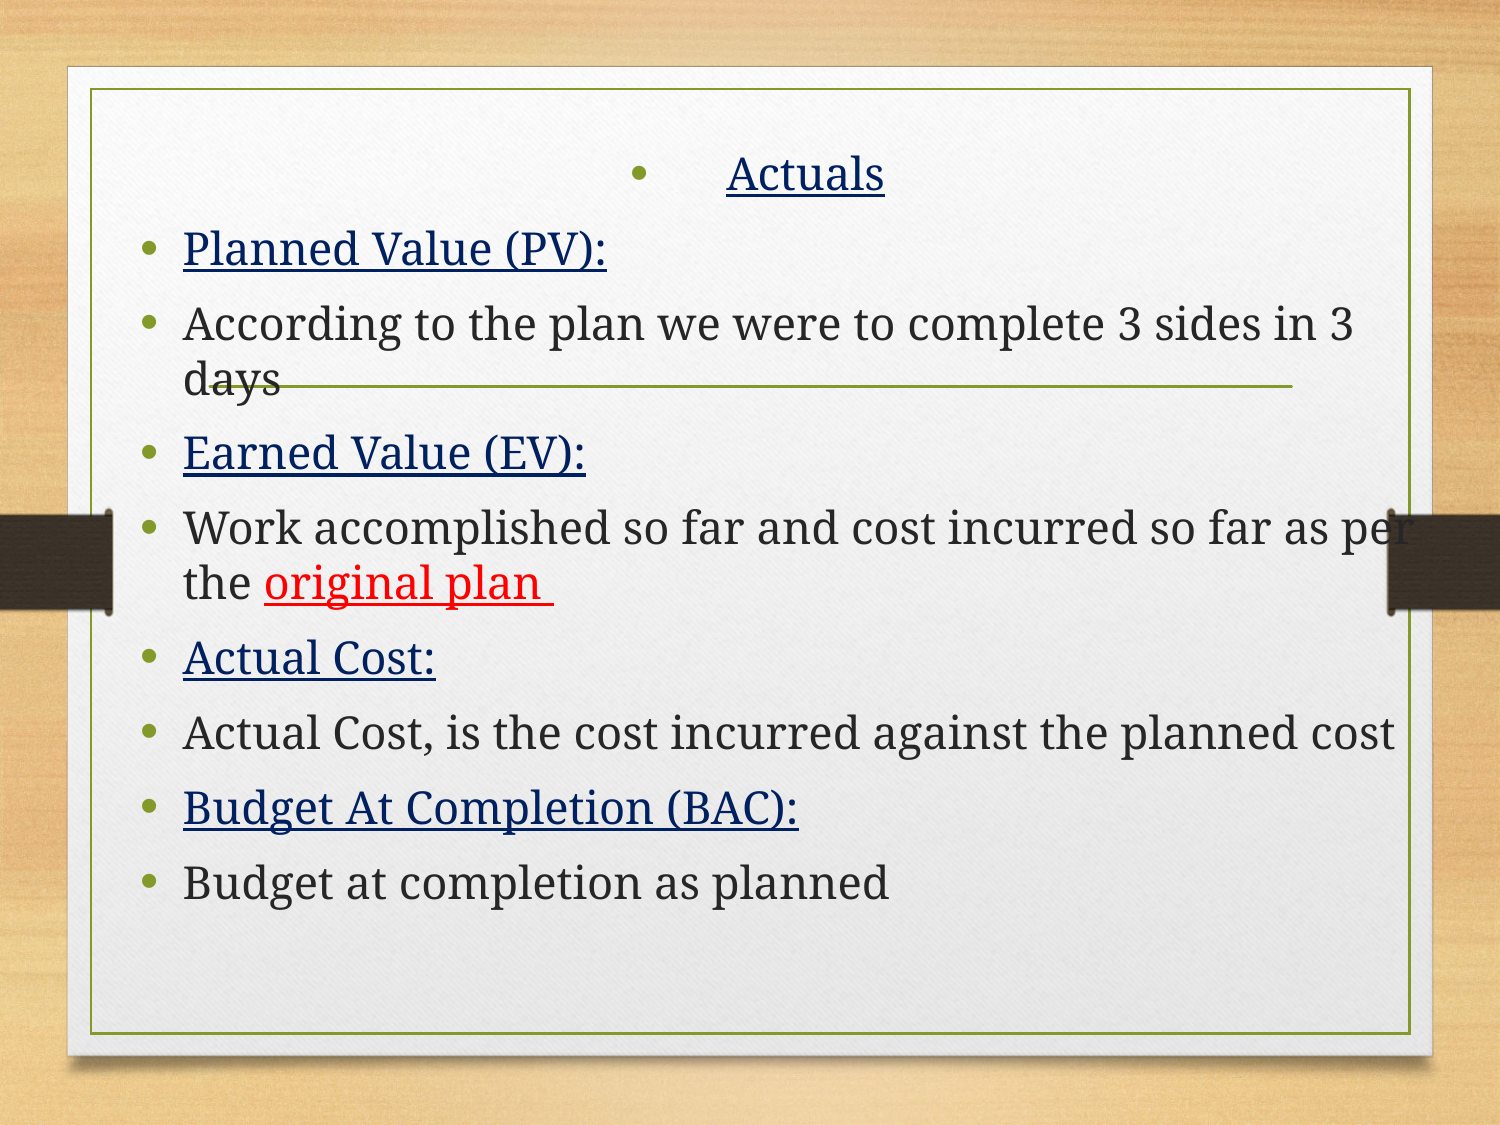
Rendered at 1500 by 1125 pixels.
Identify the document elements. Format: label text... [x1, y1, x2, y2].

list Actuals Planned Value (PV): According to the plan we were to complete 3 sides in 3 days Earned Value (EV): Work accomplished so far and cost incurred so far as per the original plan Actual Cost: Actual Cost, is the cost incurred against the planned cost Budget At Completion (BAC): Budget at completion as planned [125, 137, 1444, 918]
picture [0, 0, 1500, 1125]
